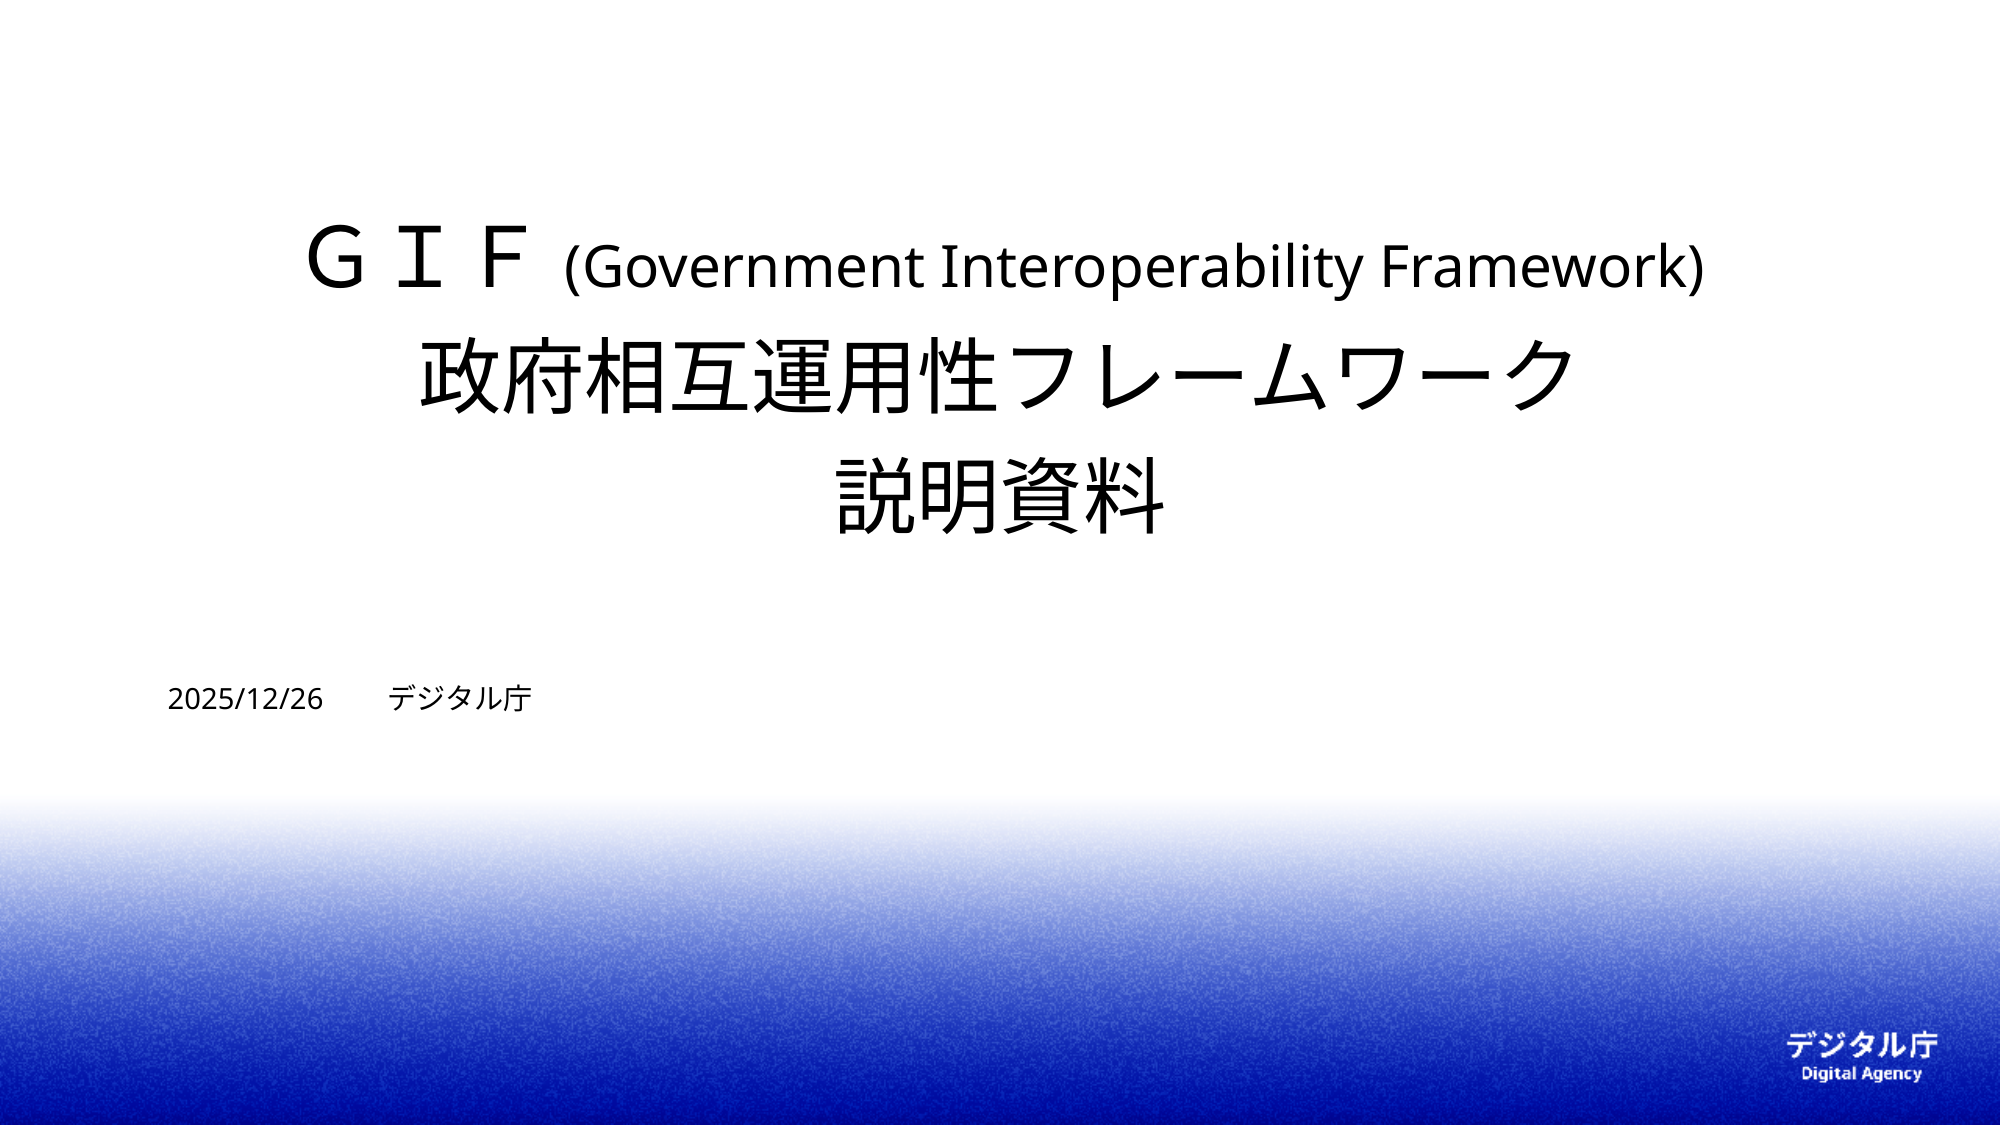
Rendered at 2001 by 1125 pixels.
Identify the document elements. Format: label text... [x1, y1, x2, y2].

picture [0, 0, 2000, 1125]
title ＧＩＦ(Government Interoperability Framework) 政府相互運用性フレームワーク 説明資料 [43, 184, 1957, 539]
subtitle 2025/12/26 [102, 680, 380, 882]
list デジタル庁 [387, 680, 1827, 811]
